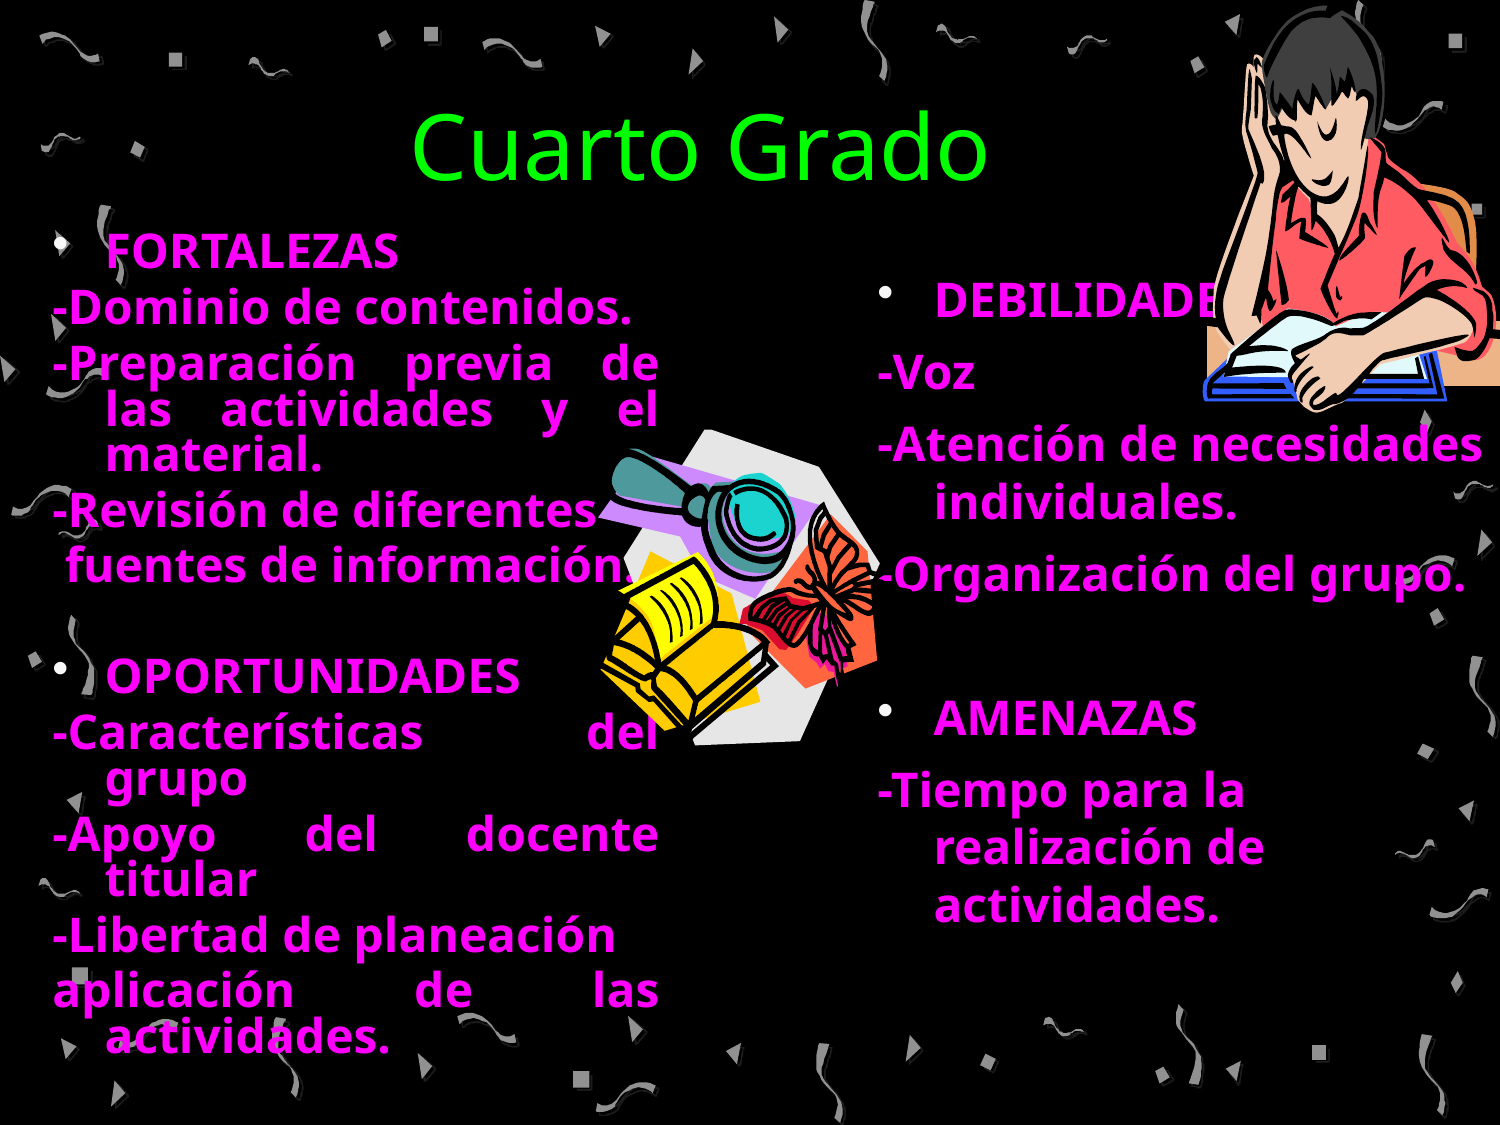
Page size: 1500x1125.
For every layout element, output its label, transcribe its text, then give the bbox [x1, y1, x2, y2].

text_box DEBILIDADES -Voz -Atención de necesidades individuales. -Organización del grupo. AMENAZAS -Tiempo para la realización de actividades. [862, 262, 1500, 1013]
text_box FORTALEZAS -Dominio de contenidos. -Preparación previa de las actividades y el material. -Revisión de diferentes fuentes de información. OPORTUNIDADES -Características del grupo -Apoyo del docente titular -Libertad de planeación aplicación de las actividades. [37, 224, 675, 1024]
picture [1202, 0, 1500, 413]
title Cuarto Grado [74, 49, 1196, 238]
picture [587, 424, 917, 751]
